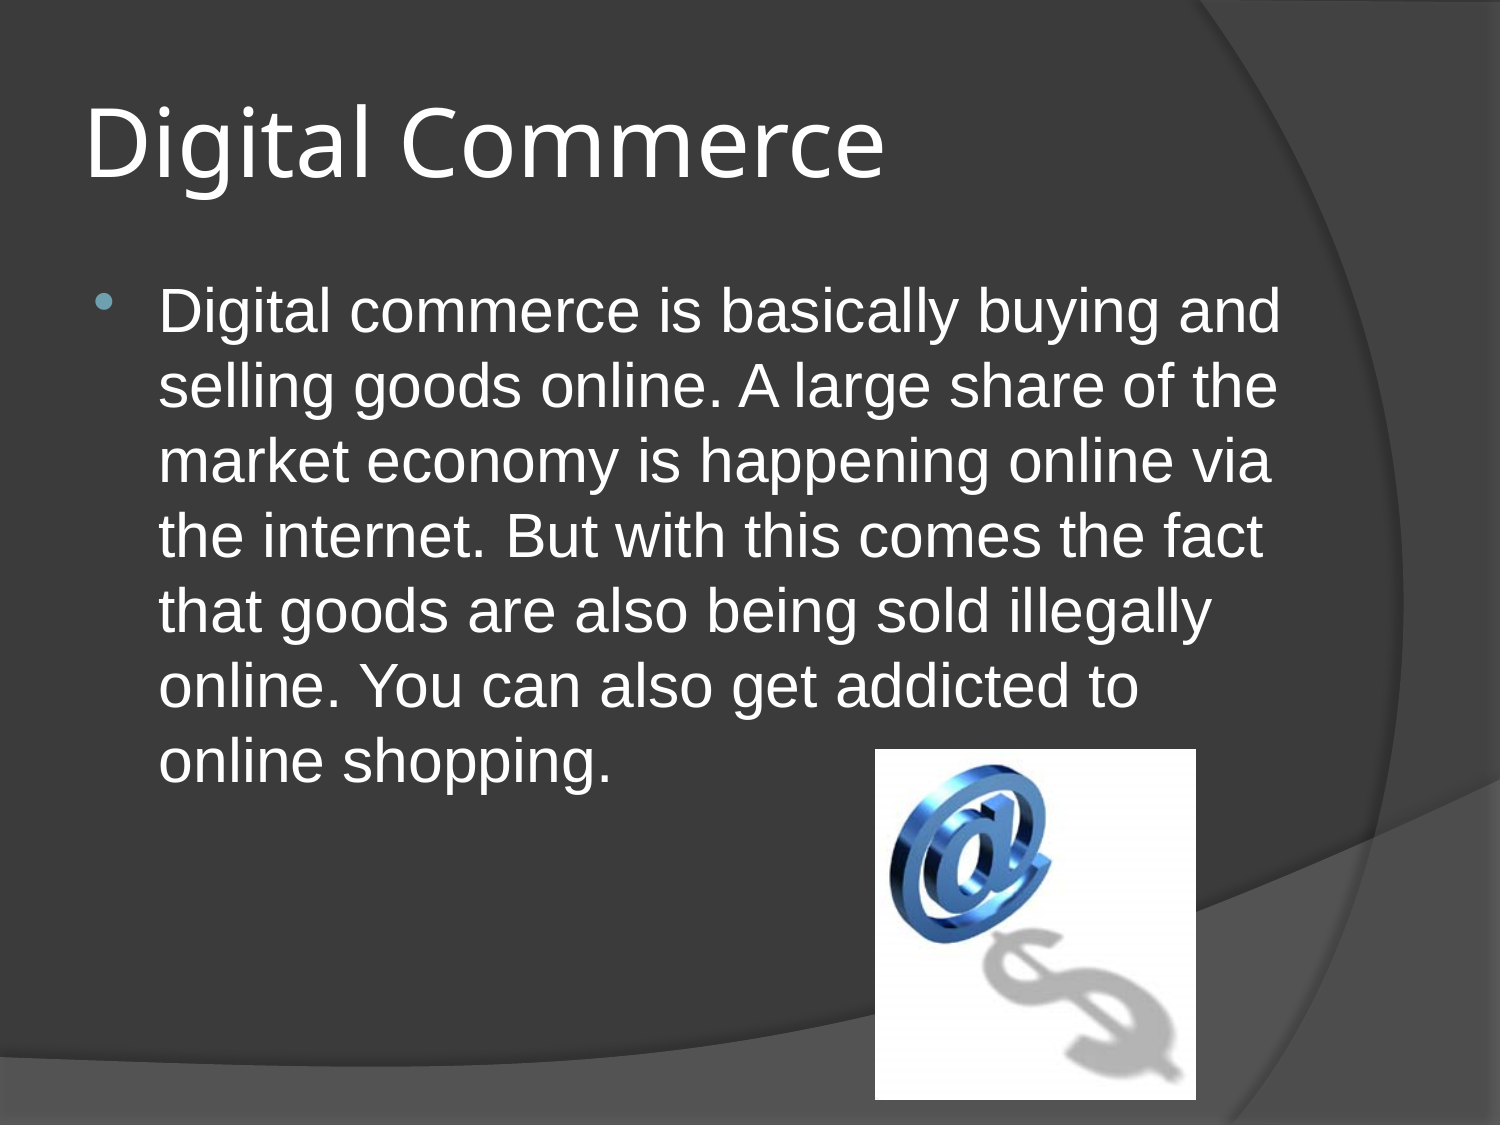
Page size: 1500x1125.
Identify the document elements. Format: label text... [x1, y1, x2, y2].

title Digital Commerce [75, 45, 1300, 233]
picture [874, 749, 1197, 1101]
list Digital commerce is basically buying and selling goods online. A large share of the market economy is happening online via the internet. But with this comes the fact that goods are also being sold illegally online. You can also get addicted to online shopping. [75, 262, 1300, 1005]
